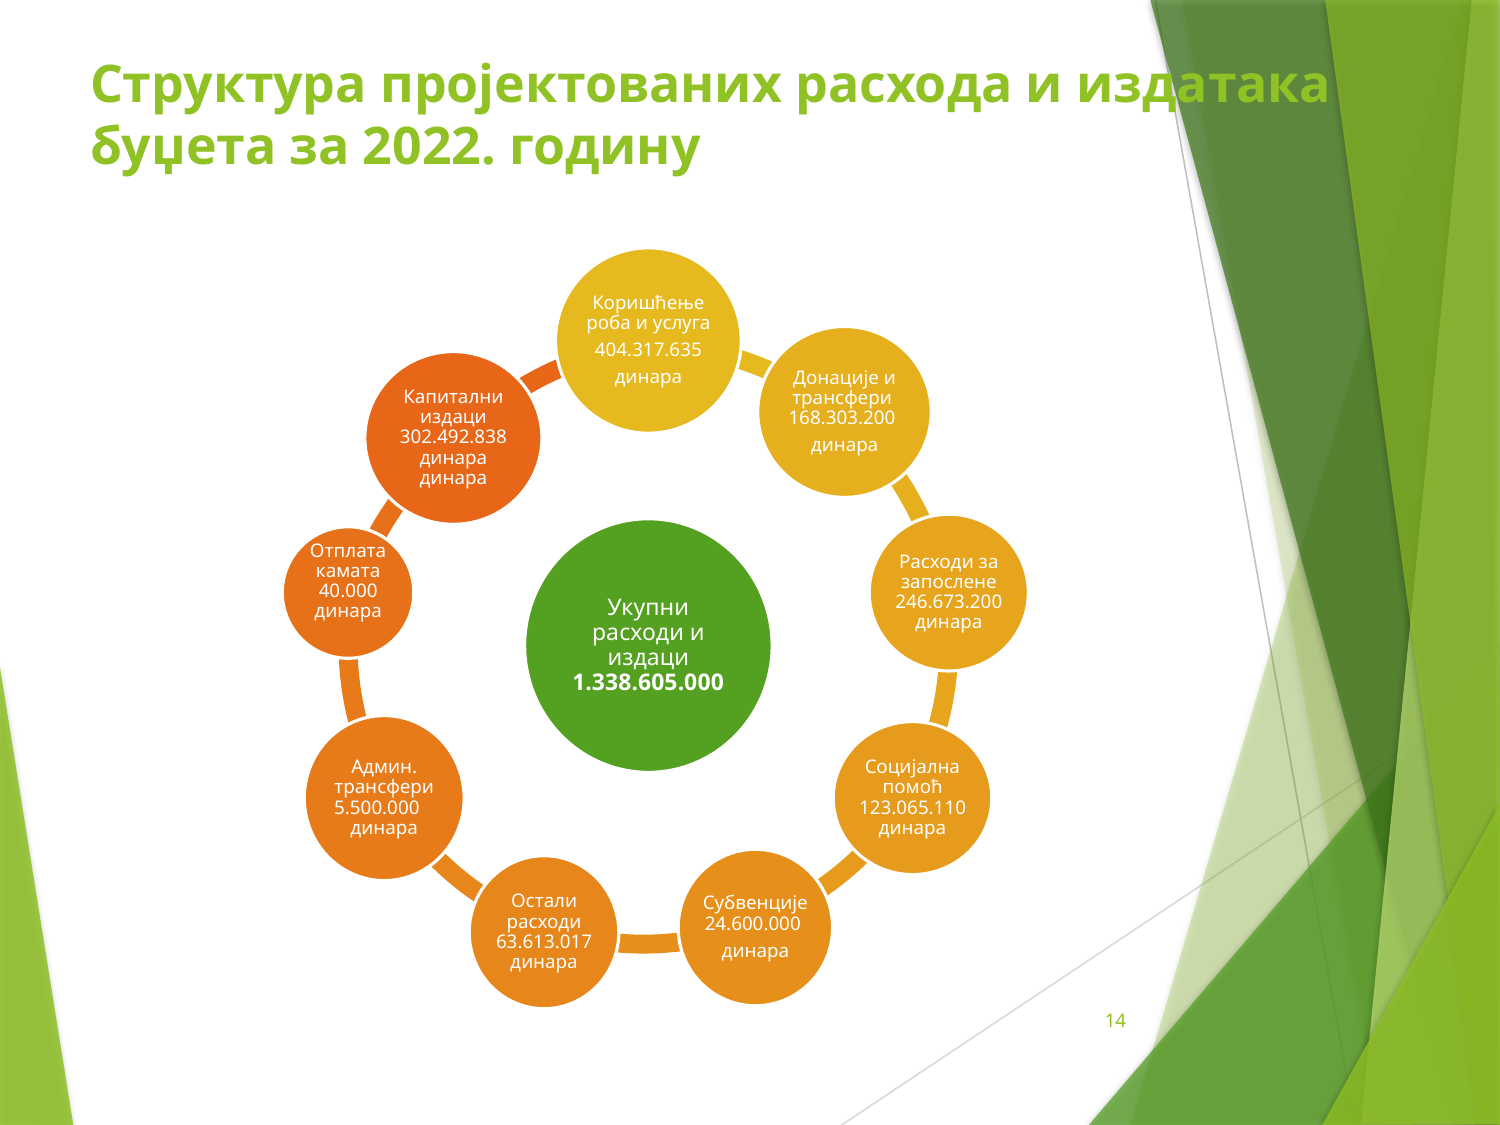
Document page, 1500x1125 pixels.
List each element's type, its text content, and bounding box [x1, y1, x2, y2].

slide_number 14 [1057, 1000, 1142, 1051]
title Структура пројектованих расхода и издатака буџета за 2022. годину [75, 42, 1425, 183]
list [99, 266, 1212, 992]
